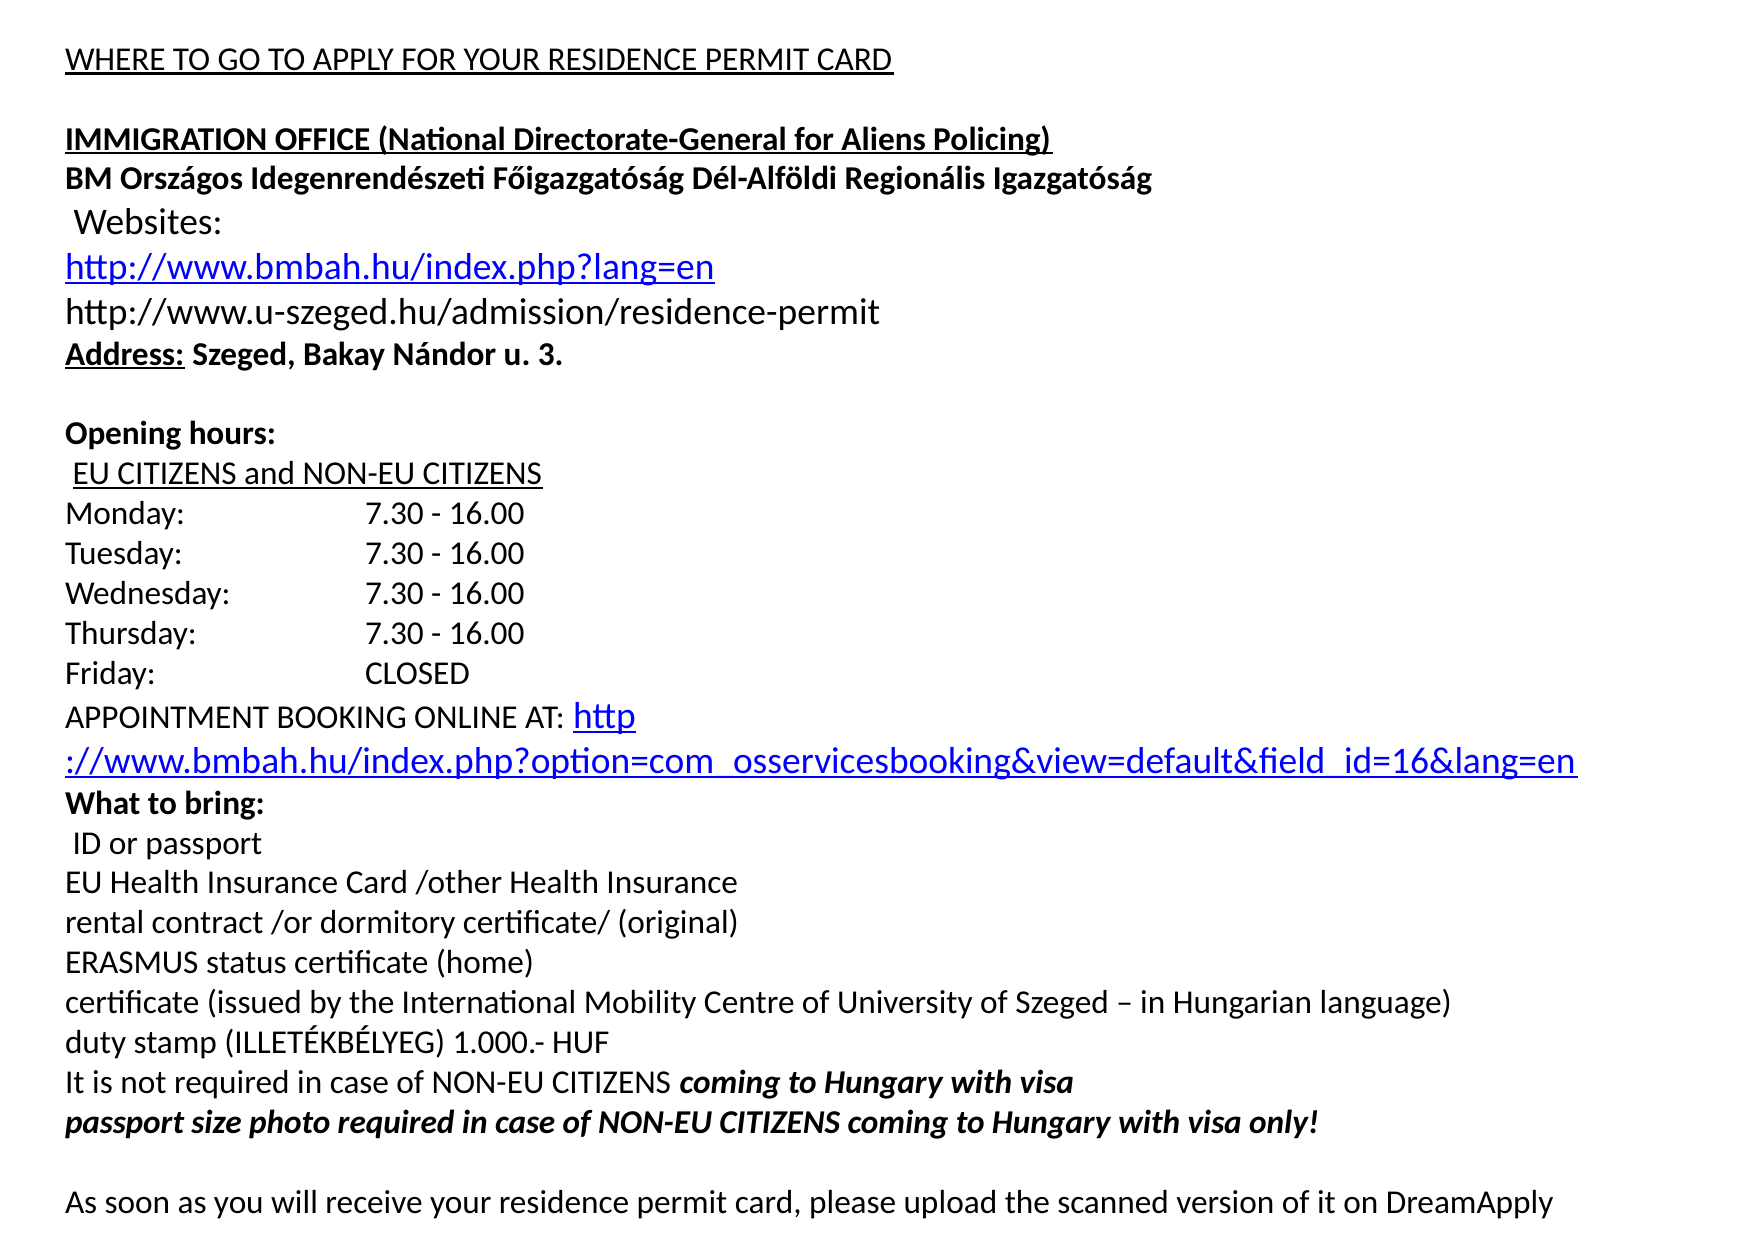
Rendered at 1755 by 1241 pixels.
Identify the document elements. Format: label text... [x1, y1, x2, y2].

text_box WHERE TO GO TO APPLY FOR YOUR RESIDENCE PERMIT CARD IMMIGRATION OFFICE (National Directorate-General for Aliens Policing) BM Országos Idegenrendészeti Főigazgatóság Dél-Alföldi Regionális Igazgatóság Websites: http://www.bmbah.hu/index.php?lang=en http://www.u-szeged.hu/admission/residence-permit Address: Szeged, Bakay Nándor u. 3. Opening hours: EU CITIZENS and NON-EU CITIZENS Monday: 7.30 - 16.00 Tuesday: 7.30 - 16.00 Wednesday: 7.30 - 16.00 Thursday: 7.30 - 16.00 Friday: CLOSED APPOINTMENT BOOKING ONLINE AT: http://www.bmbah.hu/index.php?option=com_osservicesbooking&view=default&field_id=16&lang=en What to bring: ID or passport EU Health Insurance Card /other Health Insurance rental contract /or dormitory certificate/ (original) ERASMUS status certificate (home) certificate (issued by the International Mobility Centre of University of Szeged – in Hungarian language) duty stamp (ILLETÉKBÉLYEG) 1.000.- HUF It is not required in case of NON-EU CITIZENS coming to Hungary with visa passport size photo required in case of NON-EU CITIZENS coming to Hungary with visa only! As soon as you will receive your residence permit card, please upload the scanned version of it on DreamApply [50, 29, 1716, 1241]
